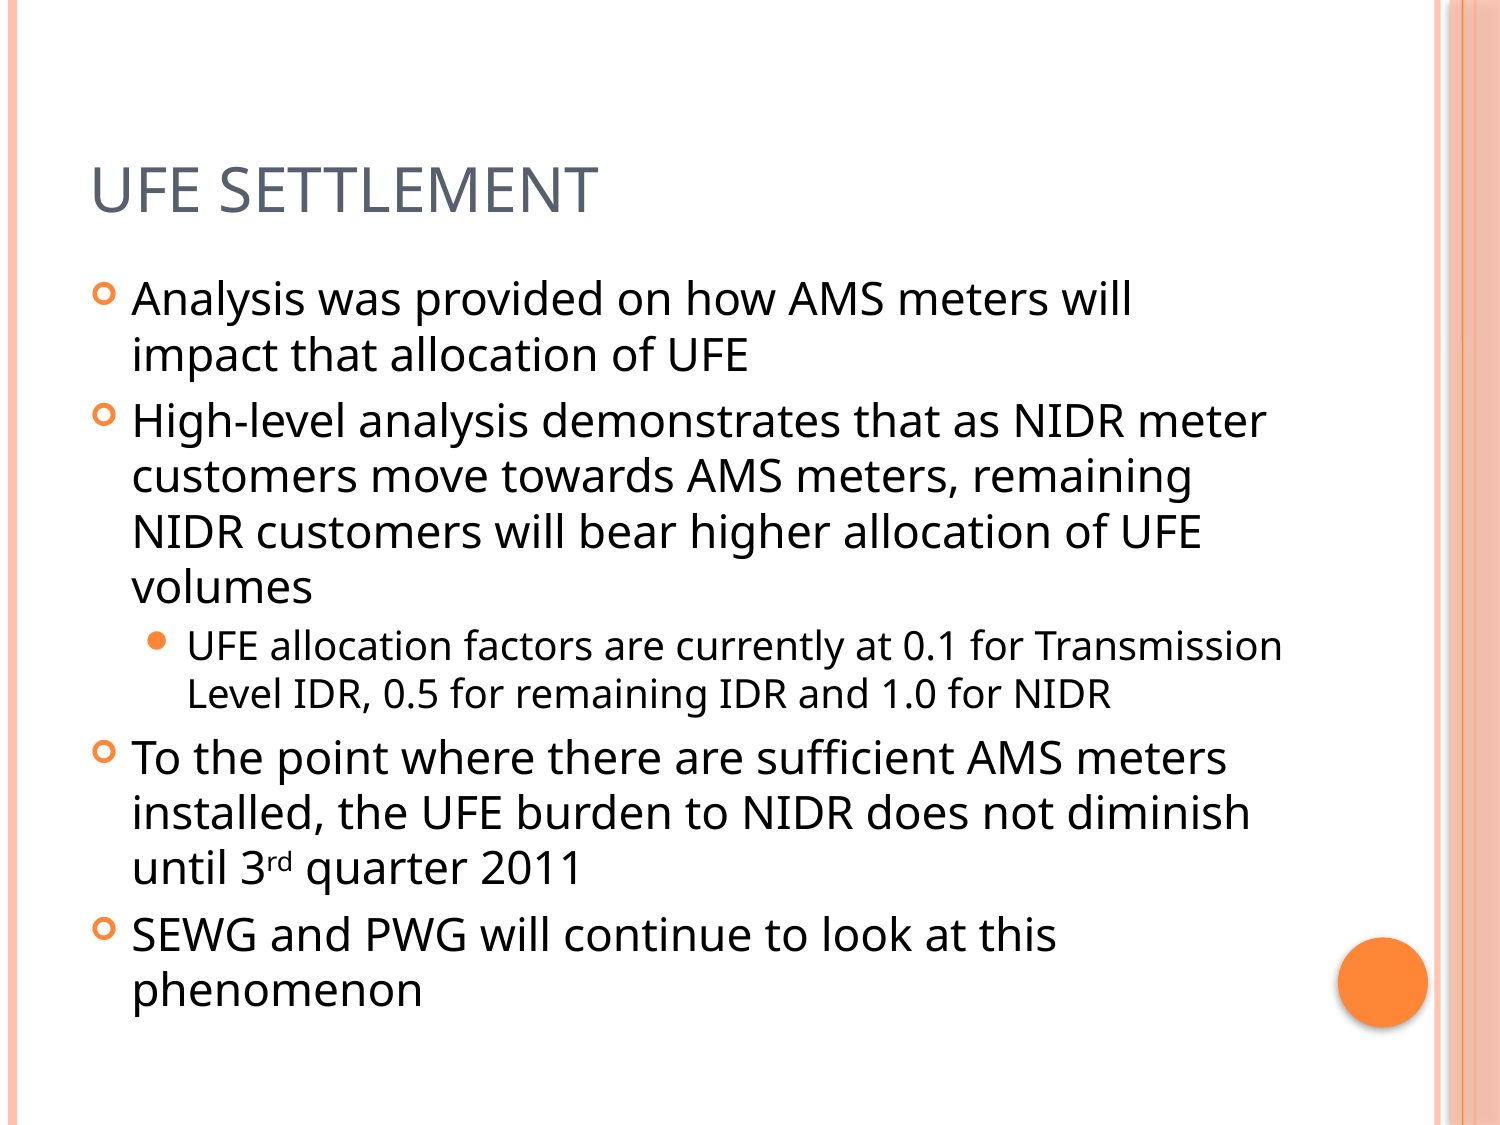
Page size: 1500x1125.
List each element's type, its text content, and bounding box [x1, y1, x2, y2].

list Analysis was provided on how AMS meters will impact that allocation of UFE High-level analysis demonstrates that as NIDR meter customers move towards AMS meters, remaining NIDR customers will bear higher allocation of UFE volumes UFE allocation factors are currently at 0.1 for Transmission Level IDR, 0.5 for remaining IDR and 1.0 for NIDR To the point where there are sufficient AMS meters installed, the UFE burden to NIDR does not diminish until 3rd quarter 2011 SEWG and PWG will continue to look at this phenomenon [75, 262, 1300, 1062]
title UFE Settlement [75, 45, 1300, 233]
